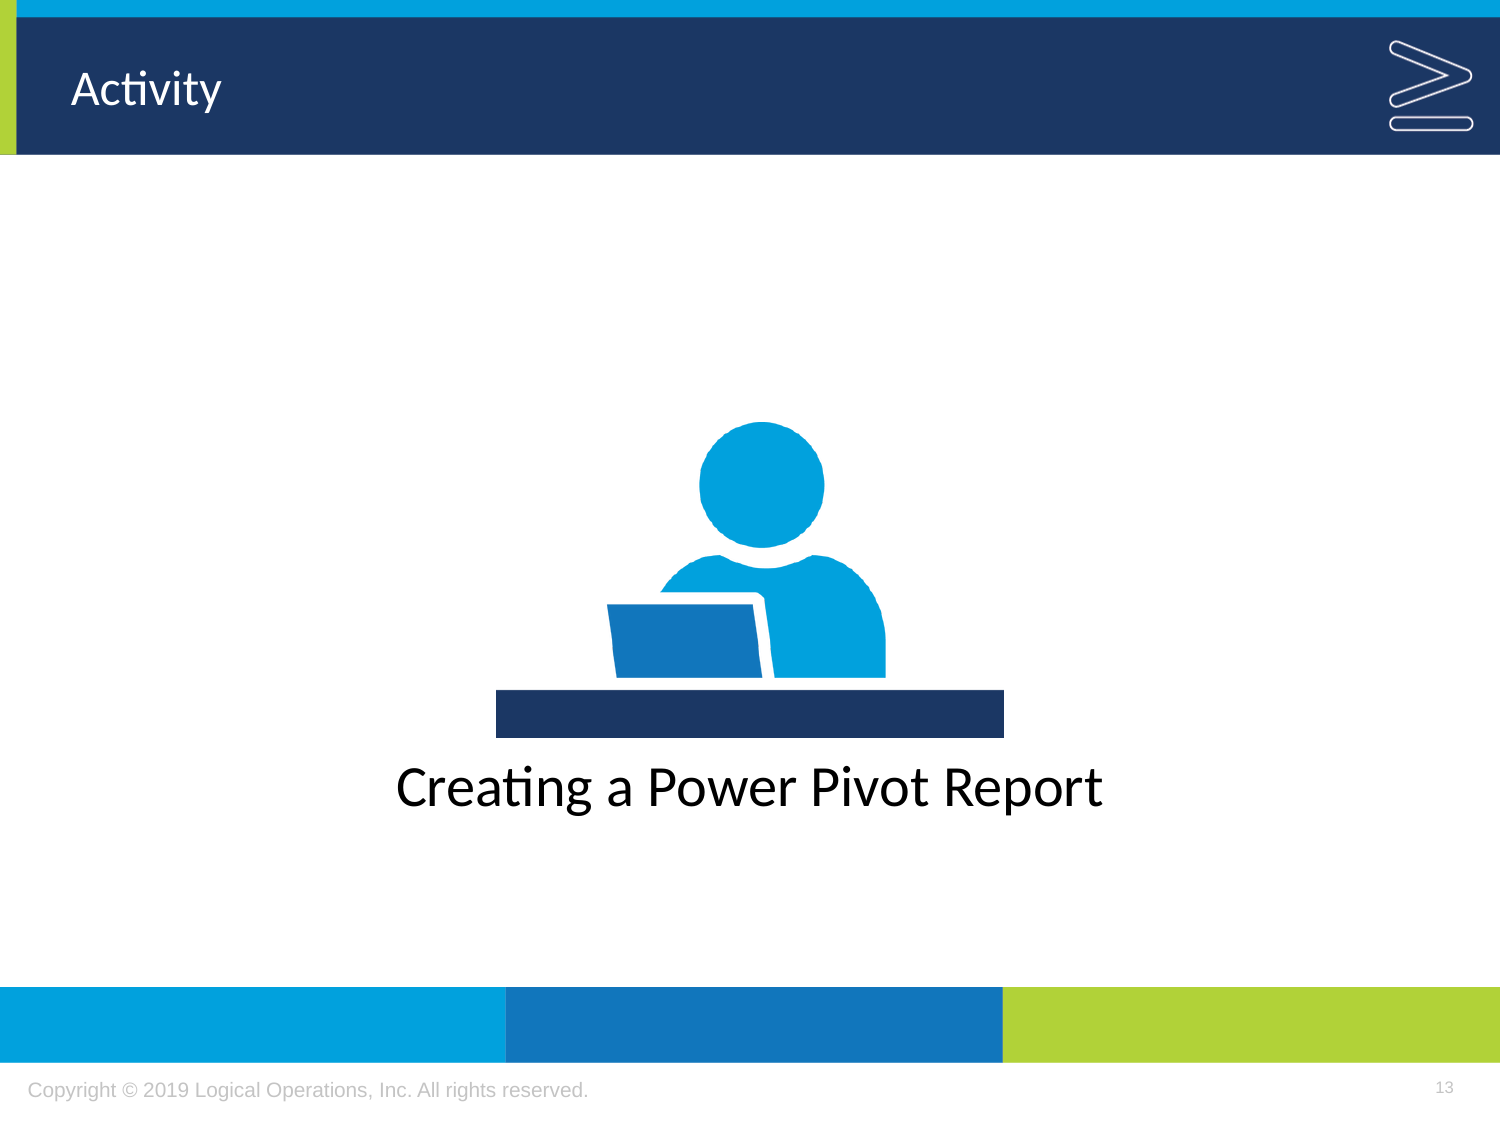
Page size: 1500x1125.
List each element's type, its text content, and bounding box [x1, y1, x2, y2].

picture [0, 0, 1500, 155]
picture [506, 987, 1500, 1063]
list Creating a Power Pivot Report [93, 740, 1407, 841]
picture [496, 422, 1004, 738]
slide_number 13 [1118, 1057, 1469, 1118]
